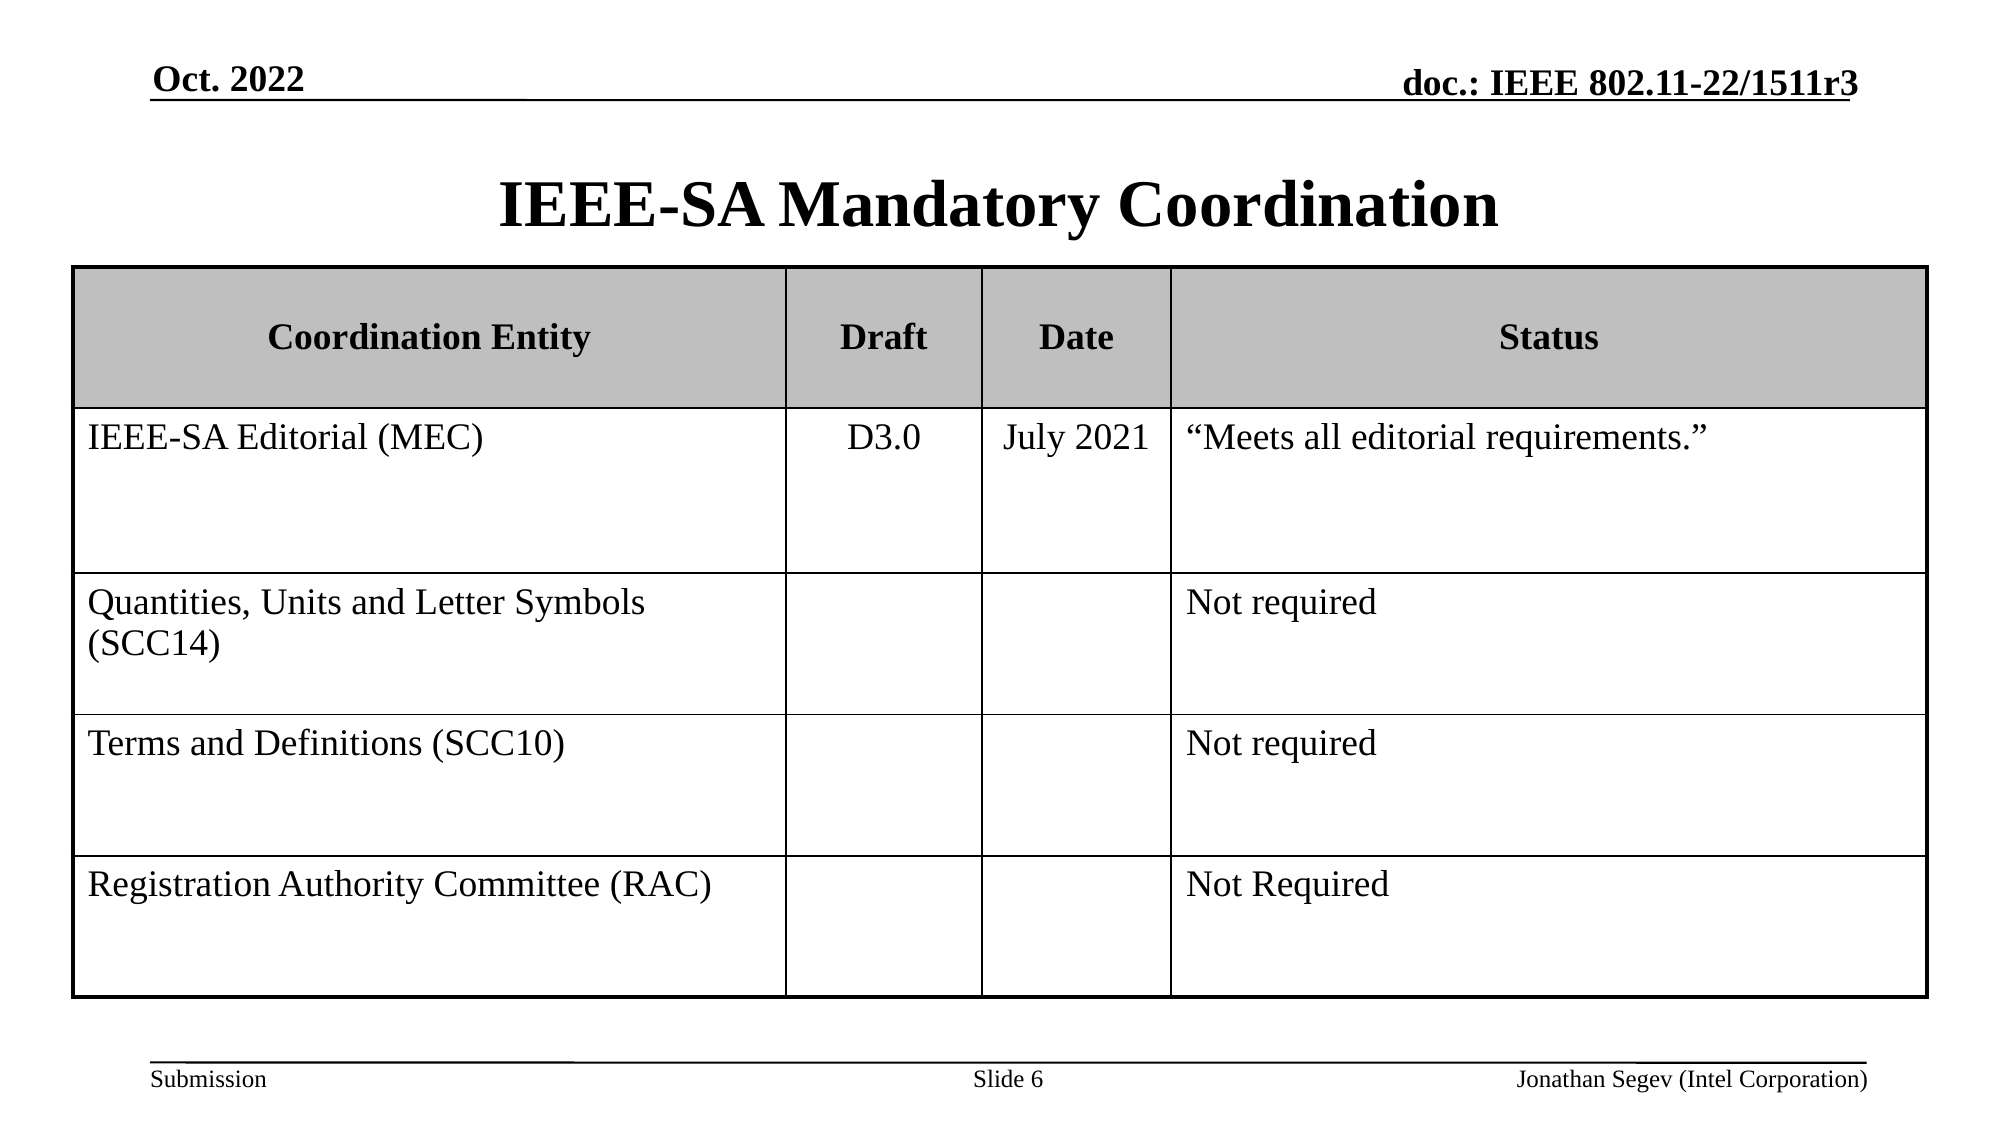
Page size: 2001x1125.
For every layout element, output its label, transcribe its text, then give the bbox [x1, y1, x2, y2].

table_header Date [983, 269, 1170, 407]
table_cell [787, 857, 981, 995]
table_header Draft [787, 269, 981, 407]
table_cell D3.0 [787, 409, 981, 572]
table_cell [983, 574, 1170, 714]
title IEEE-SA Mandatory Coordination [149, 112, 1850, 265]
table_cell Registration Authority Committee (RAC) [75, 857, 785, 995]
table_cell IEEE-SA Editorial (MEC) [75, 409, 785, 572]
table_cell “Meets all editorial requirements.” [1172, 409, 1925, 572]
table_cell [787, 574, 981, 714]
slide_number Slide 6 [950, 1061, 1067, 1123]
table_cell Not required [1172, 574, 1925, 714]
footer Jonathan Segev (Intel Corporation) [1171, 1061, 1869, 1093]
table_cell [983, 715, 1170, 855]
table_cell Not required [1172, 715, 1925, 855]
table_cell Terms and Definitions (SCC10) [75, 715, 785, 855]
table_cell Not Required [1172, 857, 1925, 995]
table_cell [983, 857, 1170, 995]
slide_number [152, 54, 563, 100]
table_cell Quantities, Units and Letter Symbols (SCC14) [75, 574, 785, 714]
table_header Coordination Entity [75, 269, 785, 407]
table_header Status [1172, 269, 1925, 407]
table_cell [787, 715, 981, 855]
table_cell July 2021 [983, 409, 1170, 572]
